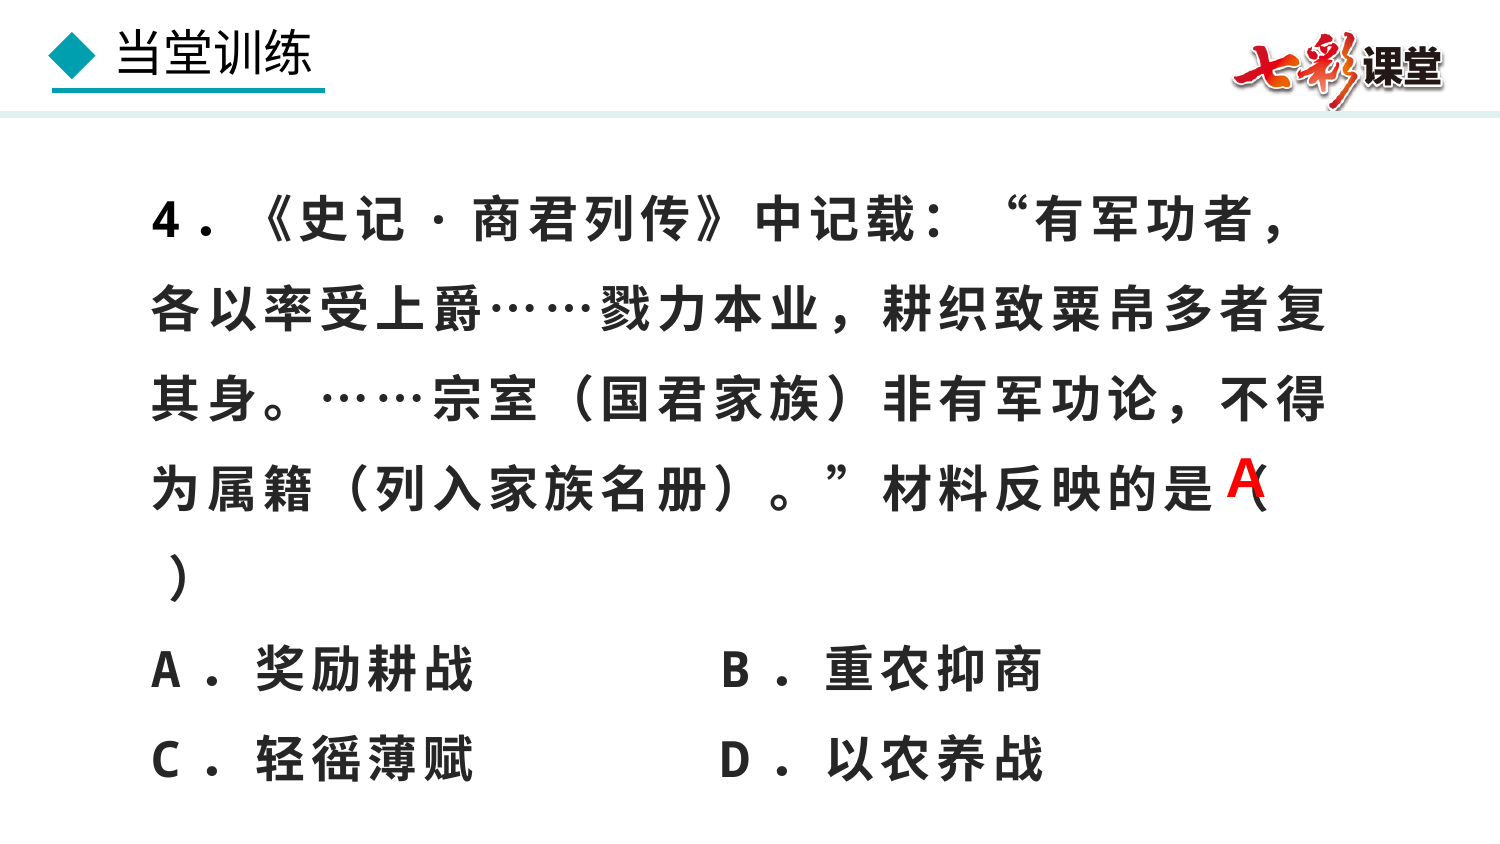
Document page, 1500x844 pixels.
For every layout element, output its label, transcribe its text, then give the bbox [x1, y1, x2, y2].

text_box A [1210, 433, 1285, 517]
title 4．《史记·商君列传》中记载：“有军功者，各以率受上爵……戮力本业，耕织致粟帛多者复其身。……宗室（国君家族）非有军功论，不得为属籍（列入家族名册）。”材料反映的是（ ） A．奖励耕战 B．重农抑商 C．轻徭薄赋 D．以农养战 [135, 150, 1353, 701]
picture [1228, 26, 1449, 111]
